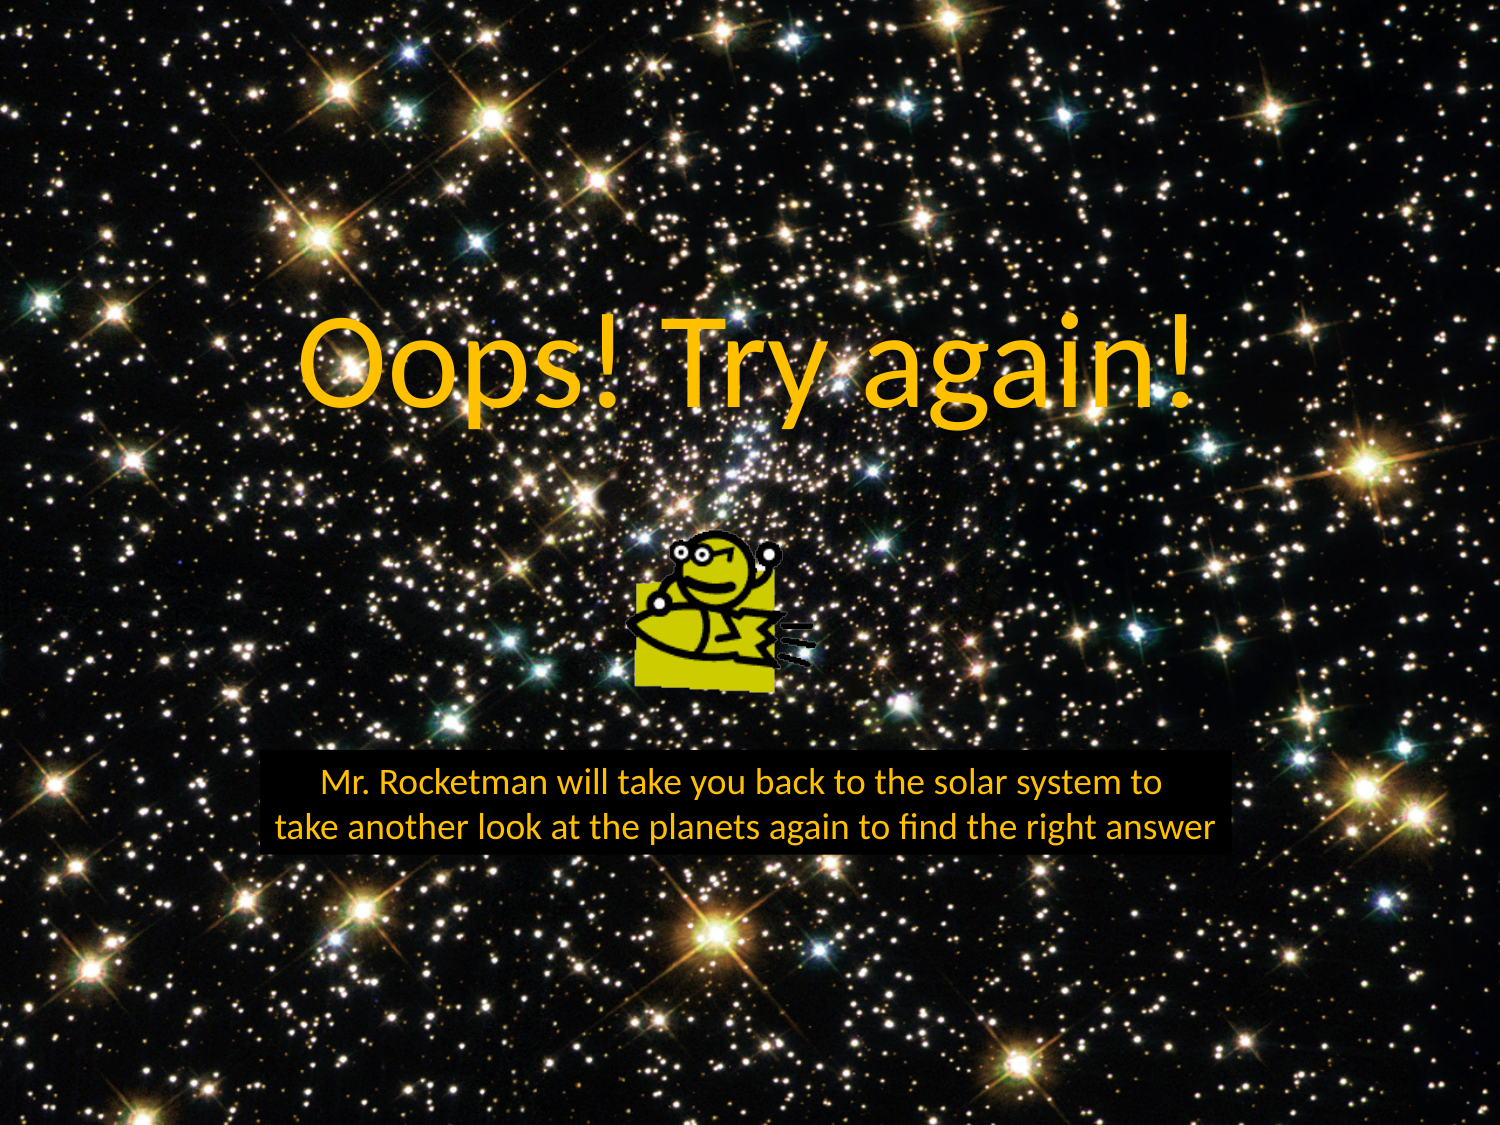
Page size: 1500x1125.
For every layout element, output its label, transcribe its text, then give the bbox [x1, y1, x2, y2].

text_box Mr. Rocketman will take you back to the solar system to take another look at the planets again to find the right answer [259, 749, 1232, 855]
list Oops! Try again! [75, 262, 1425, 1005]
picture [0, 0, 1500, 1125]
